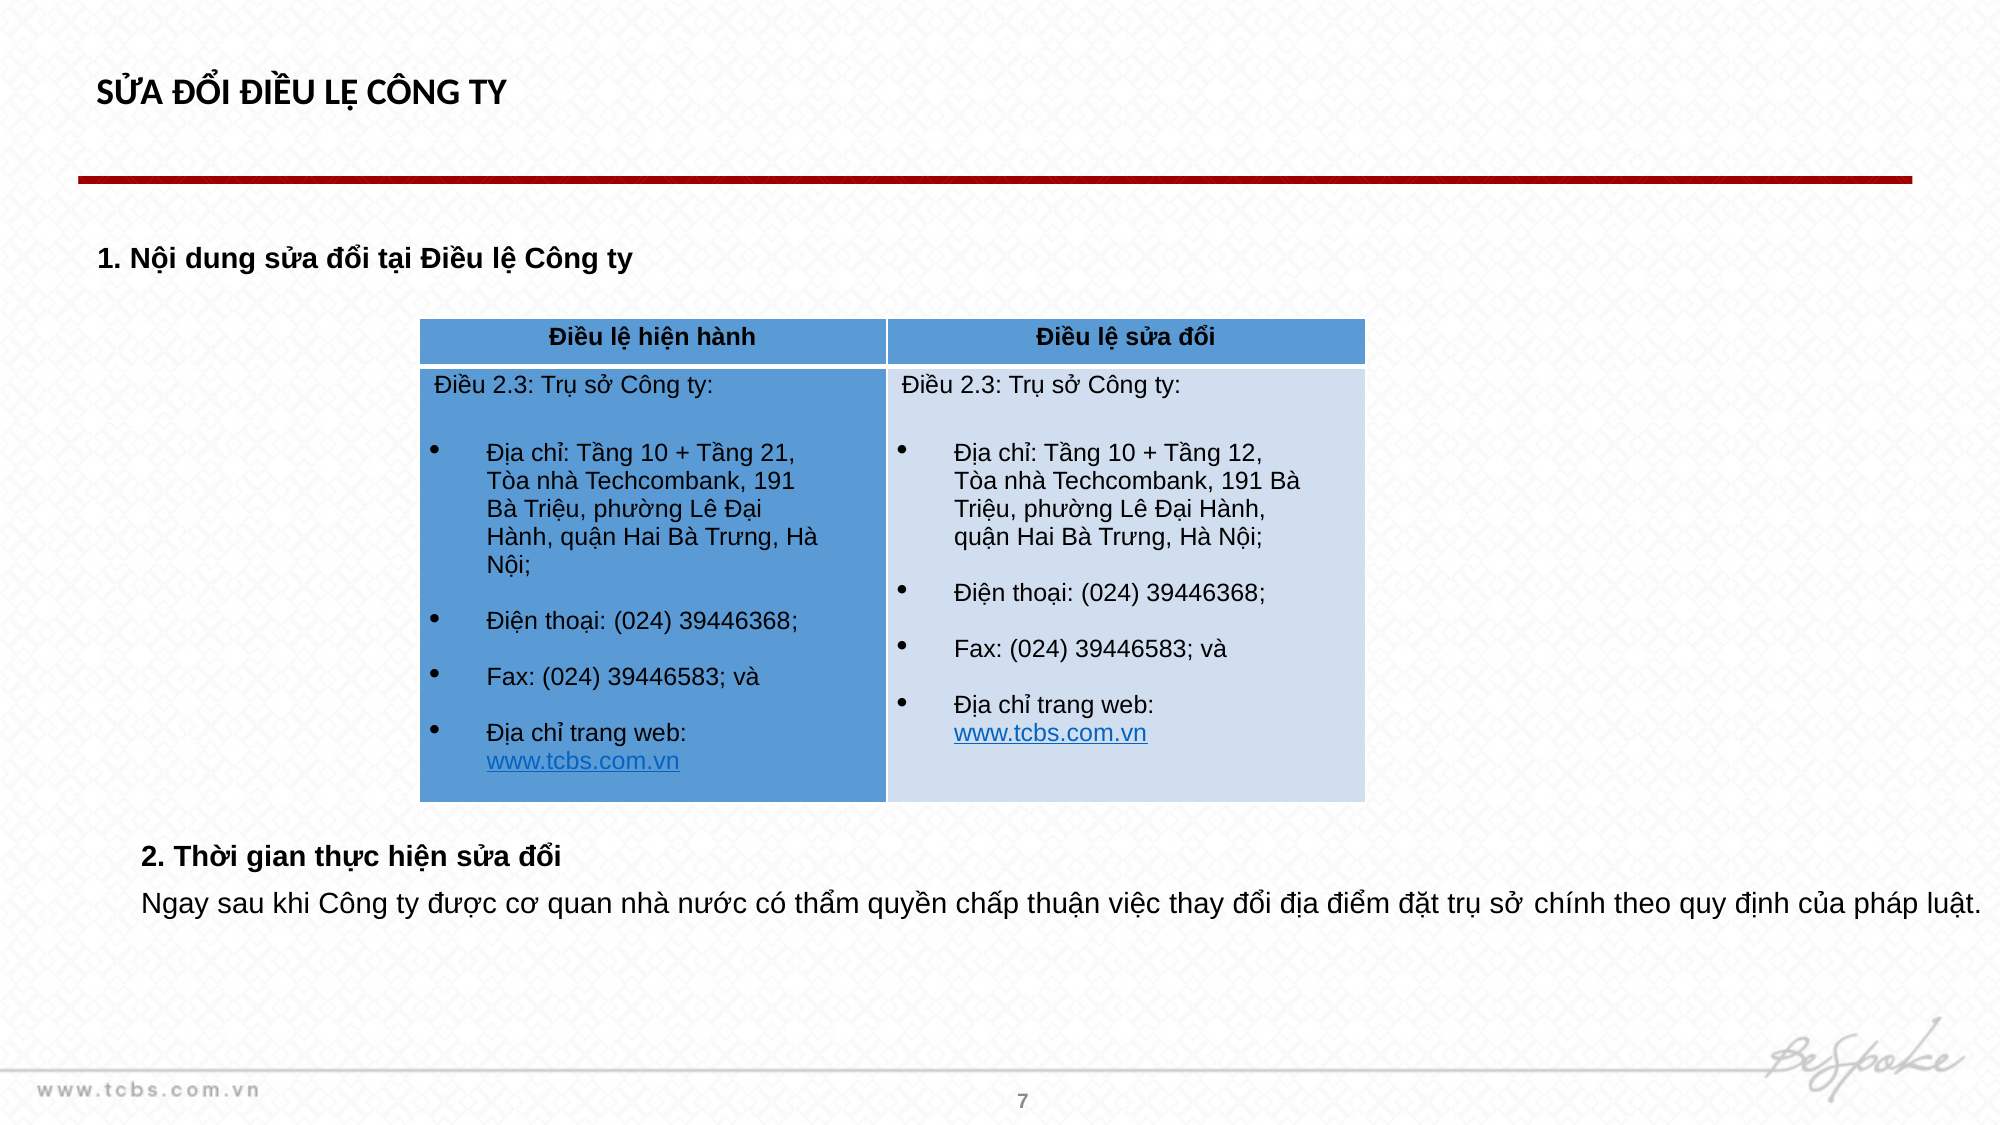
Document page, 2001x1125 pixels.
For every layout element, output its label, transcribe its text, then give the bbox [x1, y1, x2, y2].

table_cell Điều 2.3: Trụ sở Công ty: Địa chỉ: Tầng 10 + Tầng 21, Tòa nhà Techcombank, 191 Bà Triệu, phường Lê Đại Hành, quận Hai Bà Trưng, Hà Nội; Điện thoại: (024) 39446368; Fax: (024) 39446583; và Địa chỉ trang web: www.tcbs.com.vn [420, 369, 886, 802]
picture [0, 0, 2000, 1125]
text_box SỬA ĐỔI ĐIỀU LỆ CÔNG TY [81, 59, 2000, 120]
table_header Điều lệ sửa đổi [888, 319, 1365, 364]
table_cell Điều 2.3: Trụ sở Công ty: Địa chỉ: Tầng 10 + Tầng 12, Tòa nhà Techcombank, 191 Bà Triệu, phường Lê Đại Hành, quận Hai Bà Trưng, Hà Nội; Điện thoại: (024) 39446368; Fax: (024) 39446583; và Địa chỉ trang web: www.tcbs.com.vn [888, 369, 1365, 802]
text_box 2. Thời gian thực hiện sửa đổi Ngay sau khi Công ty được cơ quan nhà nước có thẩm quyền chấp thuận việc thay đổi địa điểm đặt trụ sở chính theo quy định của pháp luật. [126, 824, 2000, 928]
table_header Điều lệ hiện hành [420, 319, 886, 364]
text_box 1. Nội dung sửa đổi tại Điều lệ Công ty [82, 232, 649, 282]
